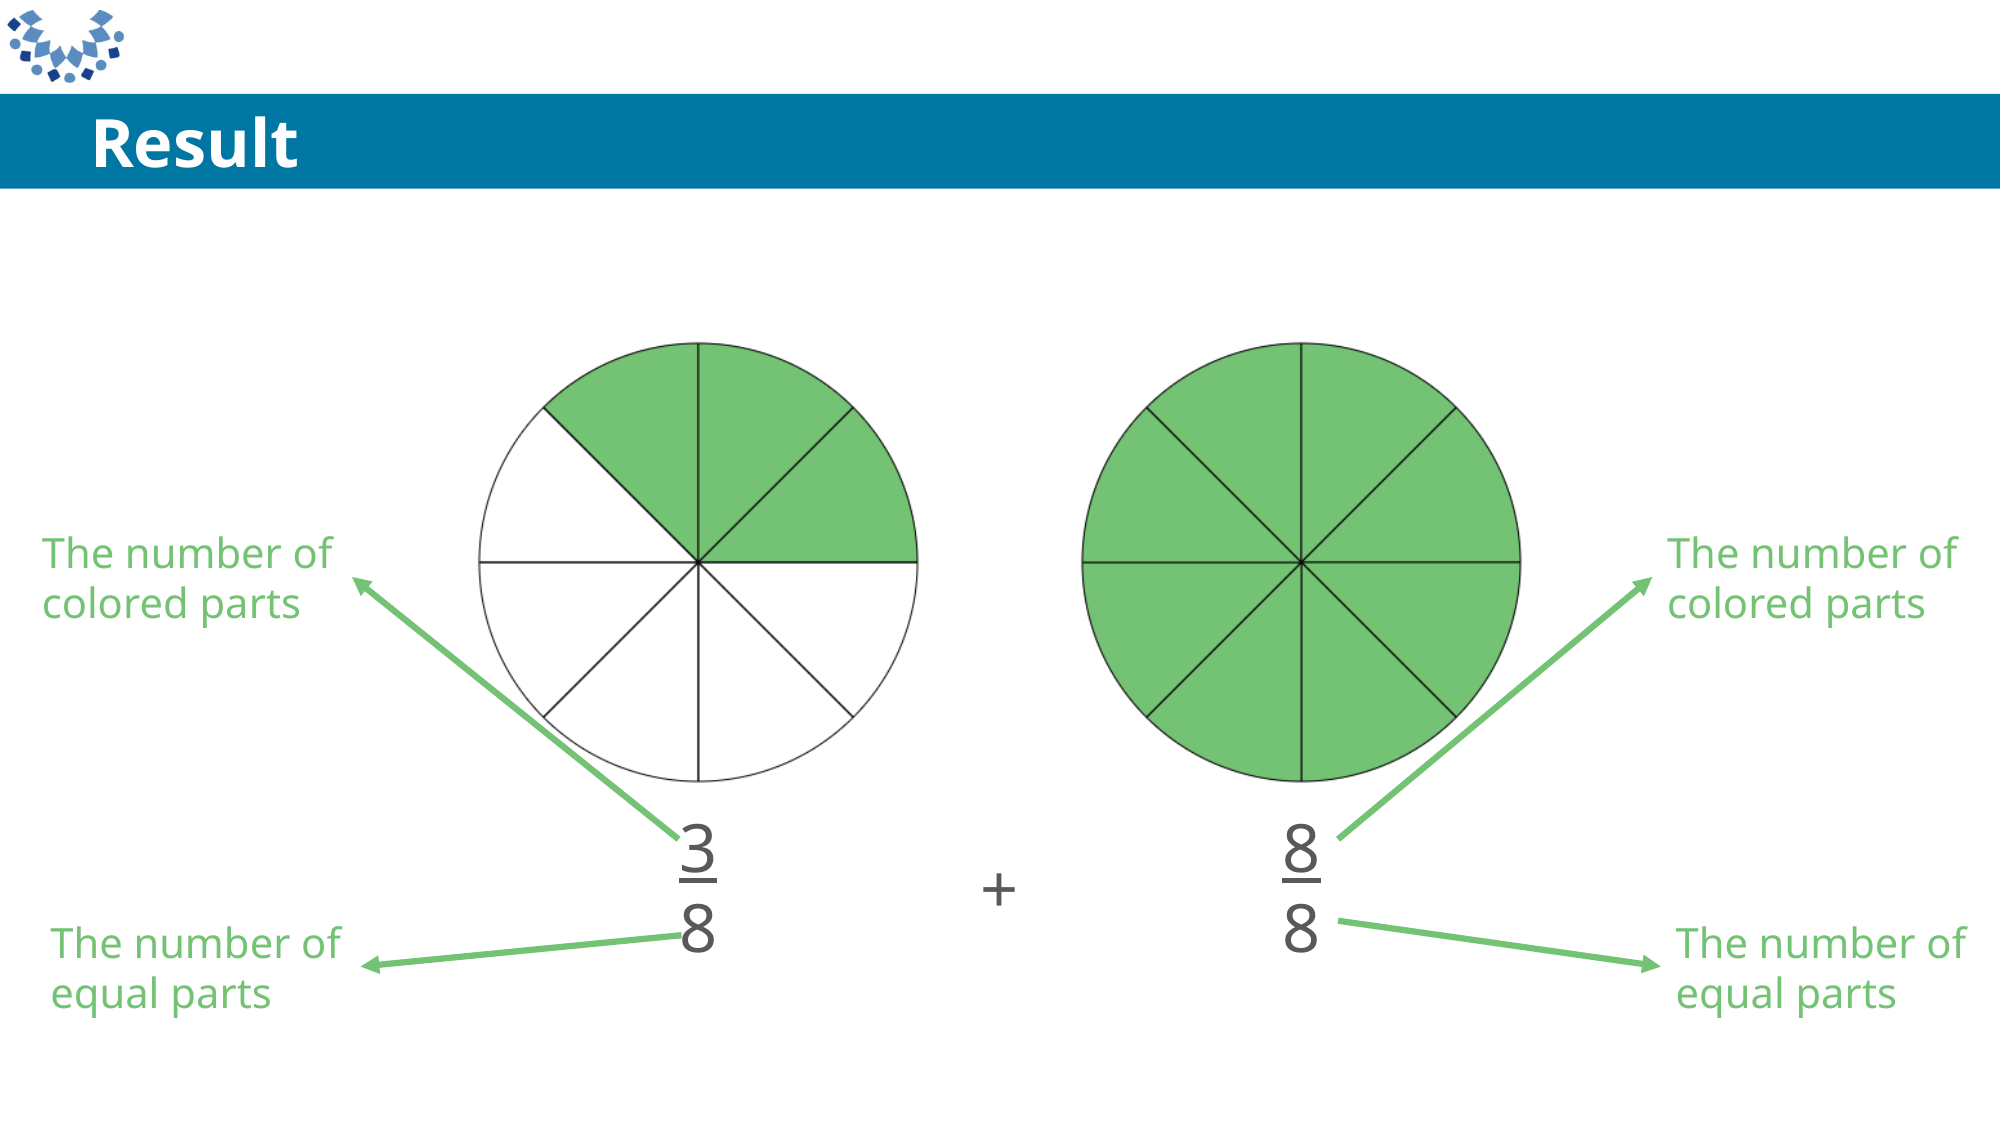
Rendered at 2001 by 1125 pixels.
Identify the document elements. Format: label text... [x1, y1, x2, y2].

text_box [351, 577, 679, 840]
text_box 3 8 [664, 798, 733, 974]
picture [0, 10, 129, 87]
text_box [1337, 577, 1653, 840]
picture [473, 337, 924, 788]
text_box The number of equal parts [35, 909, 361, 1024]
picture [1076, 337, 1527, 788]
text_box + [966, 839, 1034, 934]
text_box The number of equal parts [1660, 909, 1986, 1024]
text_box The number of colored parts [27, 519, 353, 635]
text_box The number of colored parts [1652, 519, 1978, 635]
text_box Result [0, 93, 2000, 189]
text_box 8 8 [1267, 798, 1336, 974]
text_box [360, 934, 682, 968]
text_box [1337, 920, 1662, 968]
